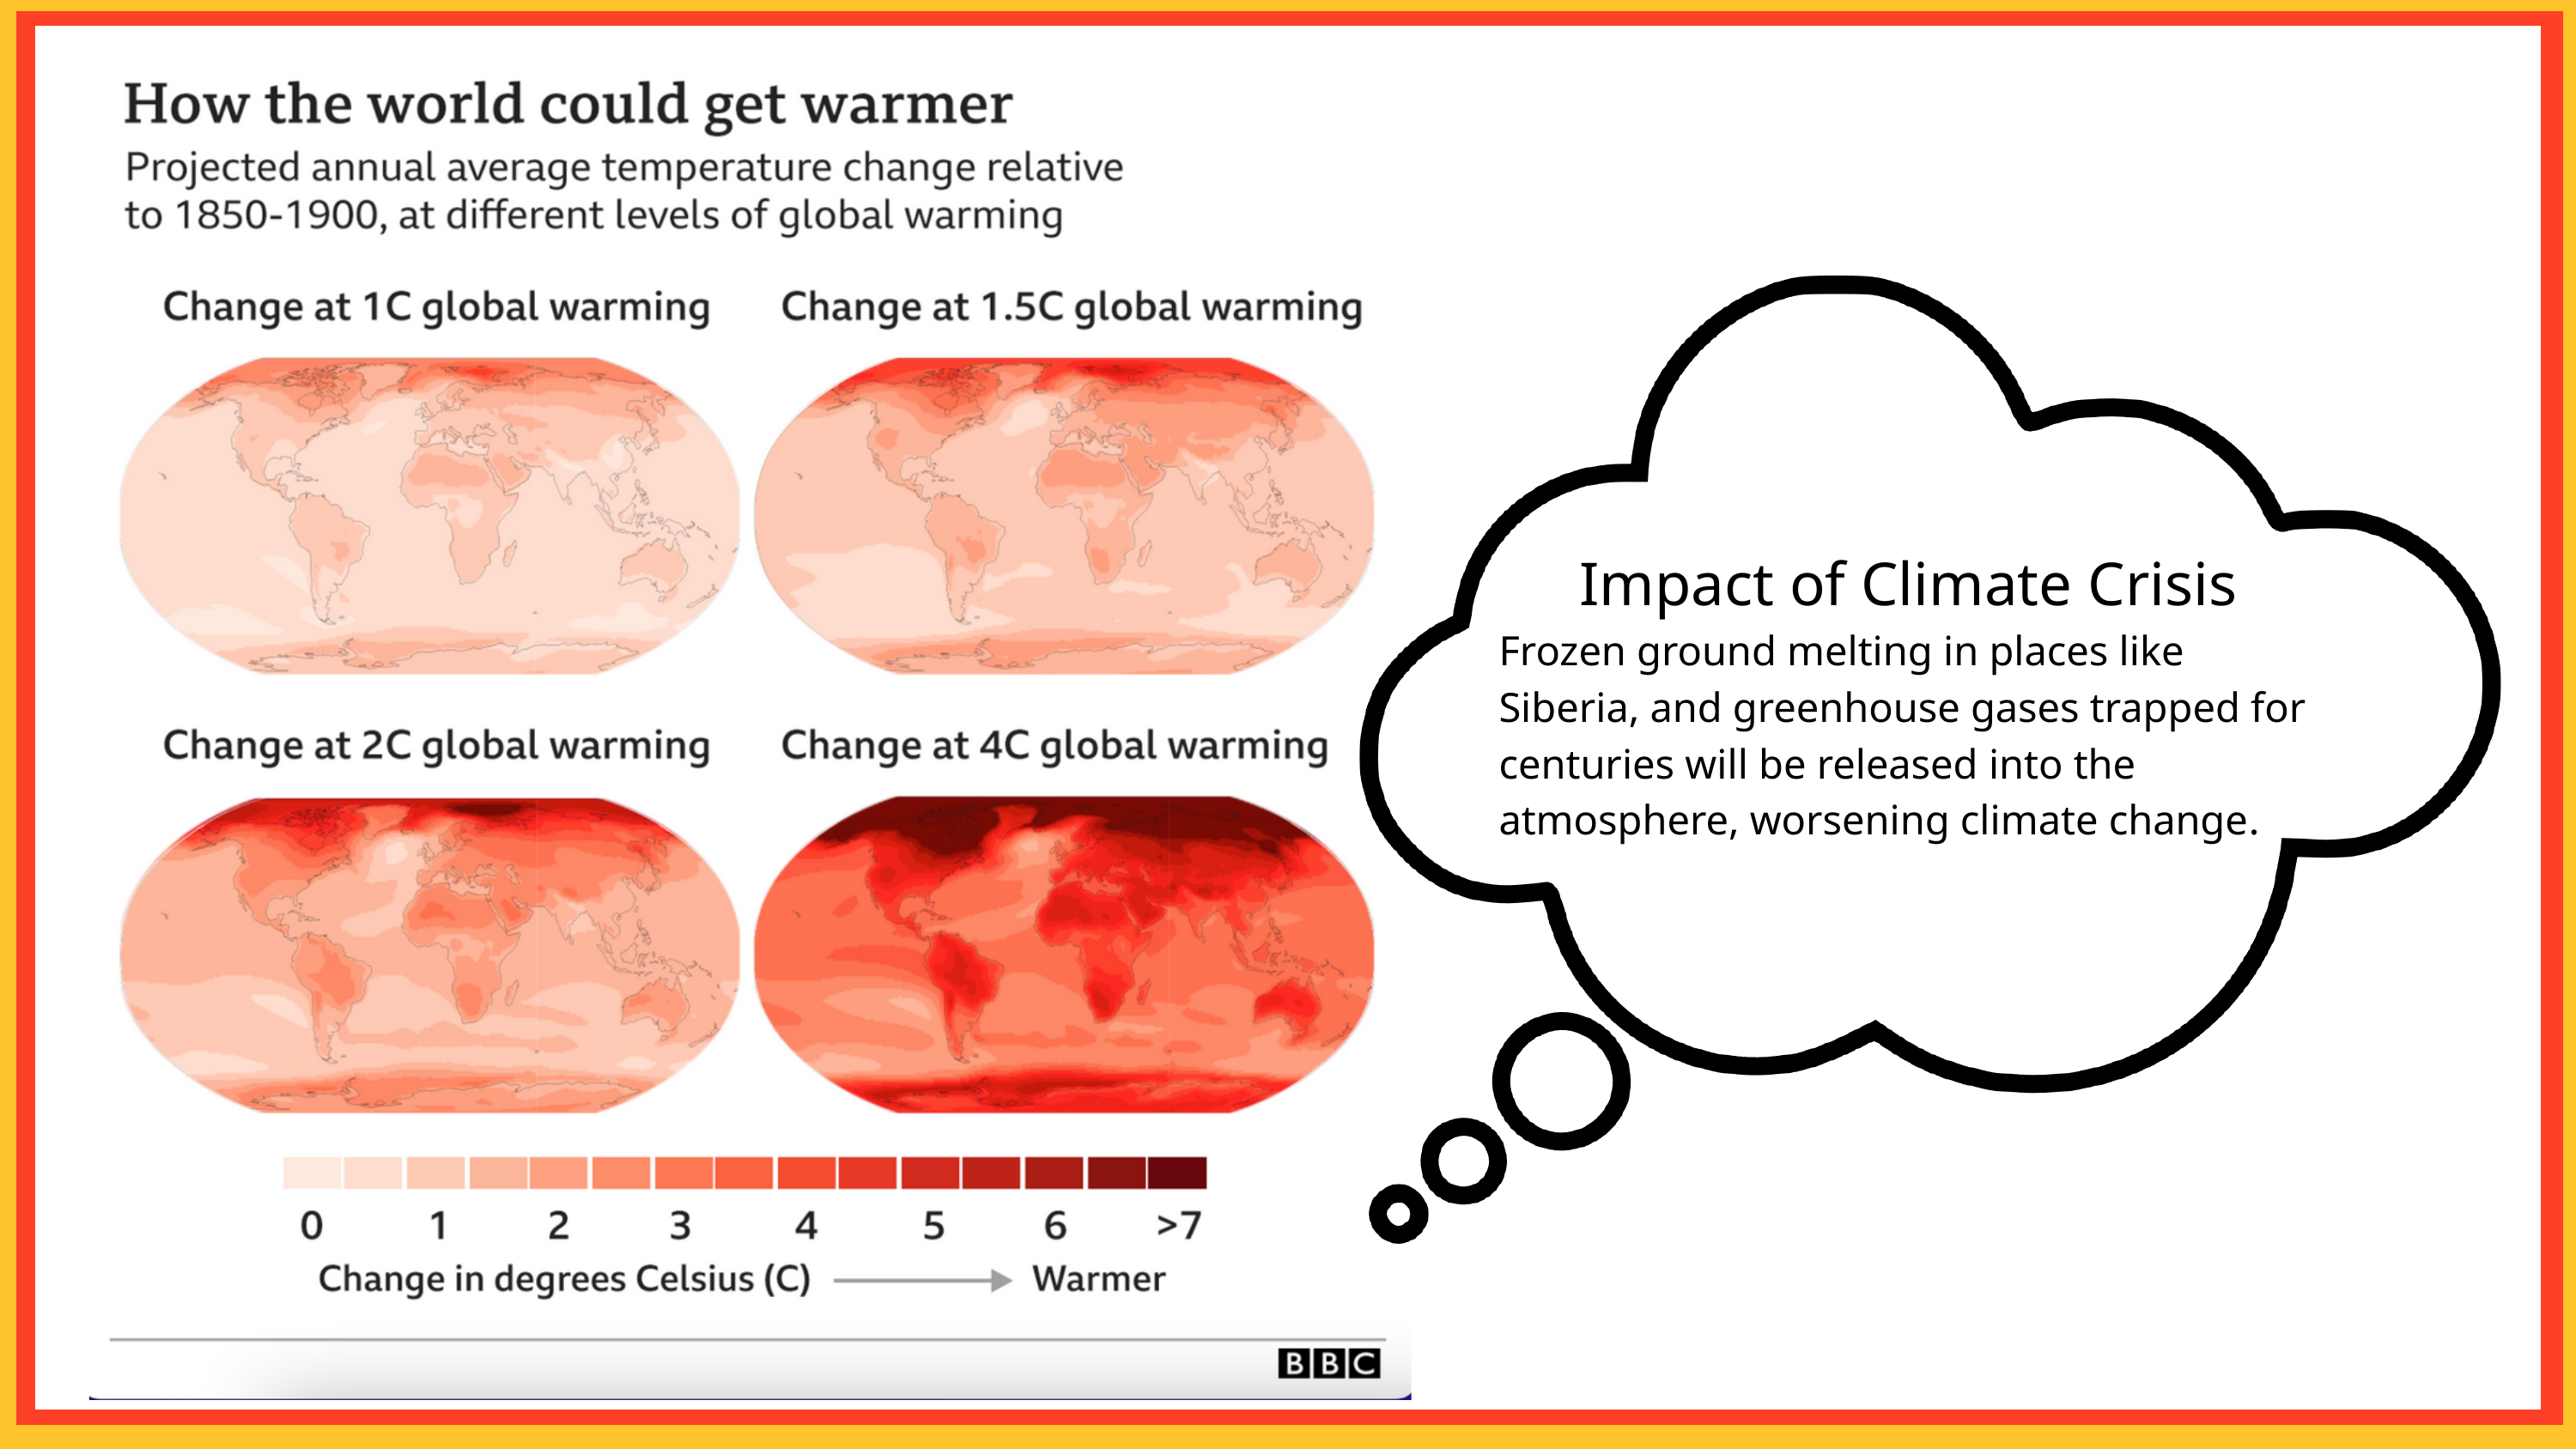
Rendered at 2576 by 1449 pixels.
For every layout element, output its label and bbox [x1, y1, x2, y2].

text_box [15, 10, 2564, 1426]
text_box [34, 26, 2541, 1410]
